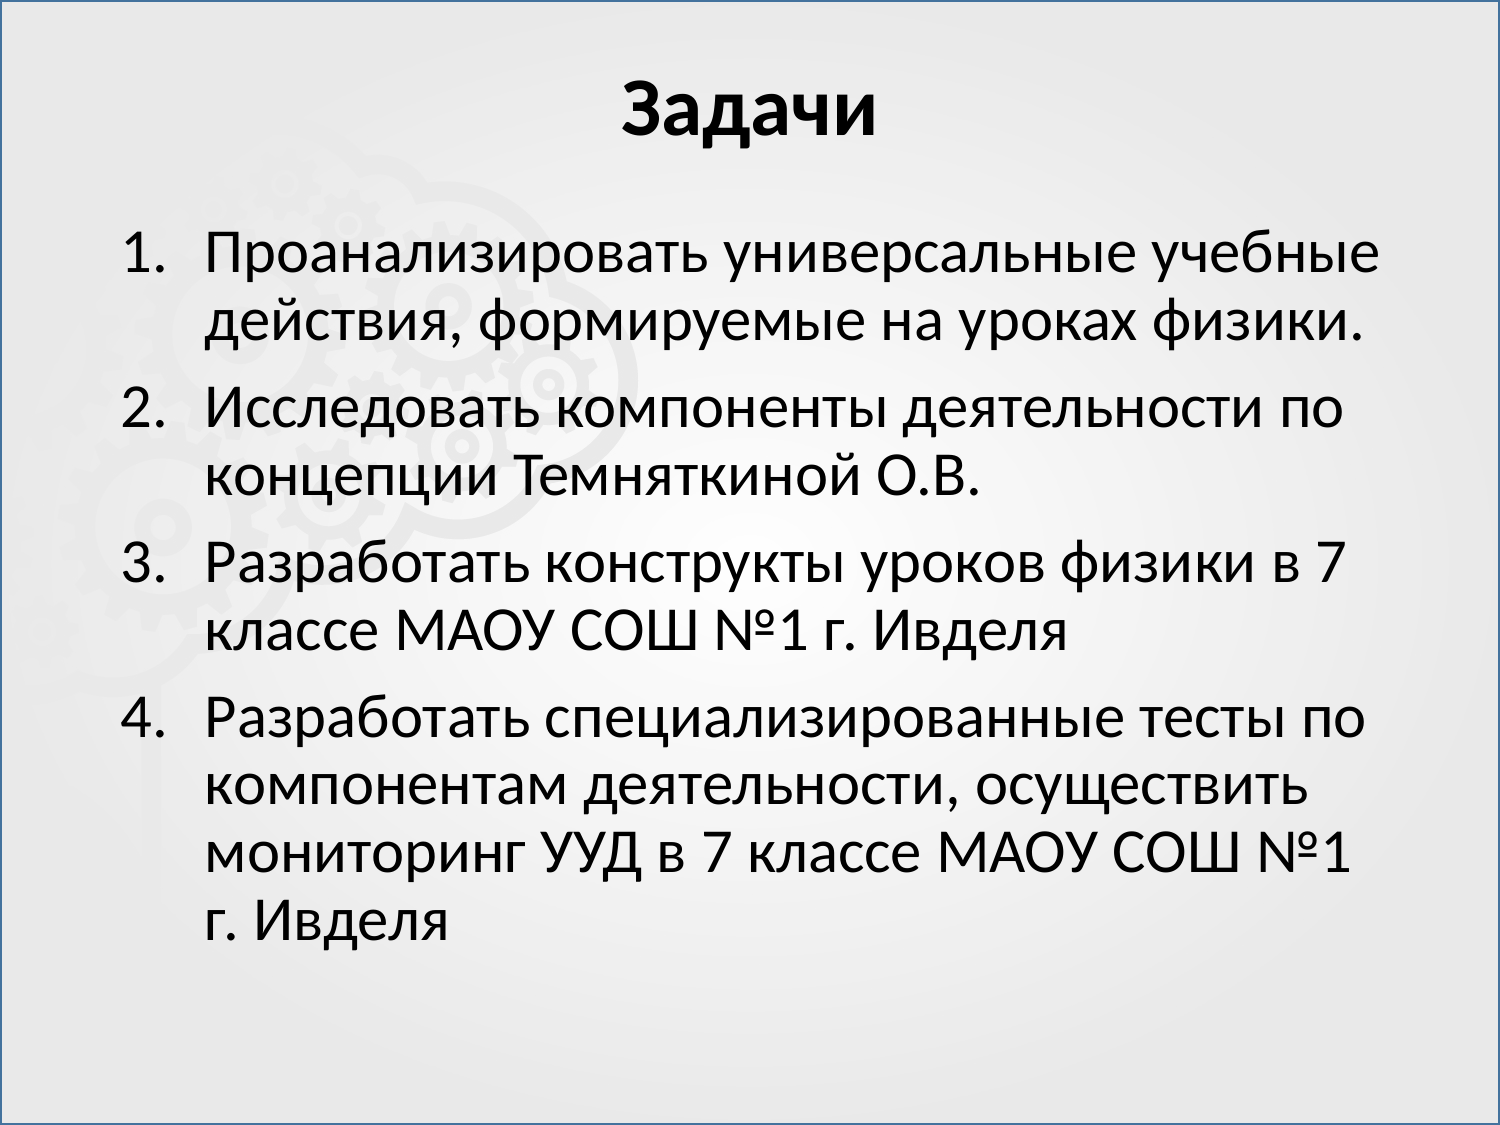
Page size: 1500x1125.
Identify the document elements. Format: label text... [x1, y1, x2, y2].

title Задачи [103, 26, 1397, 191]
text_box [0, 0, 1500, 1125]
list Проанализировать универсальные учебные действия, формируемые на уроках физики. Исследовать компоненты деятельности по концепции Темняткиной О.В. Разработать конструкты уроков физики в 7 классе МАОУ СОШ №1 г. Ивделя Разработать специализированные тесты по компонентам деятельности, осуществить мониторинг УУД в 7 классе МАОУ СОШ №1 г. Ивделя [105, 211, 1397, 1014]
